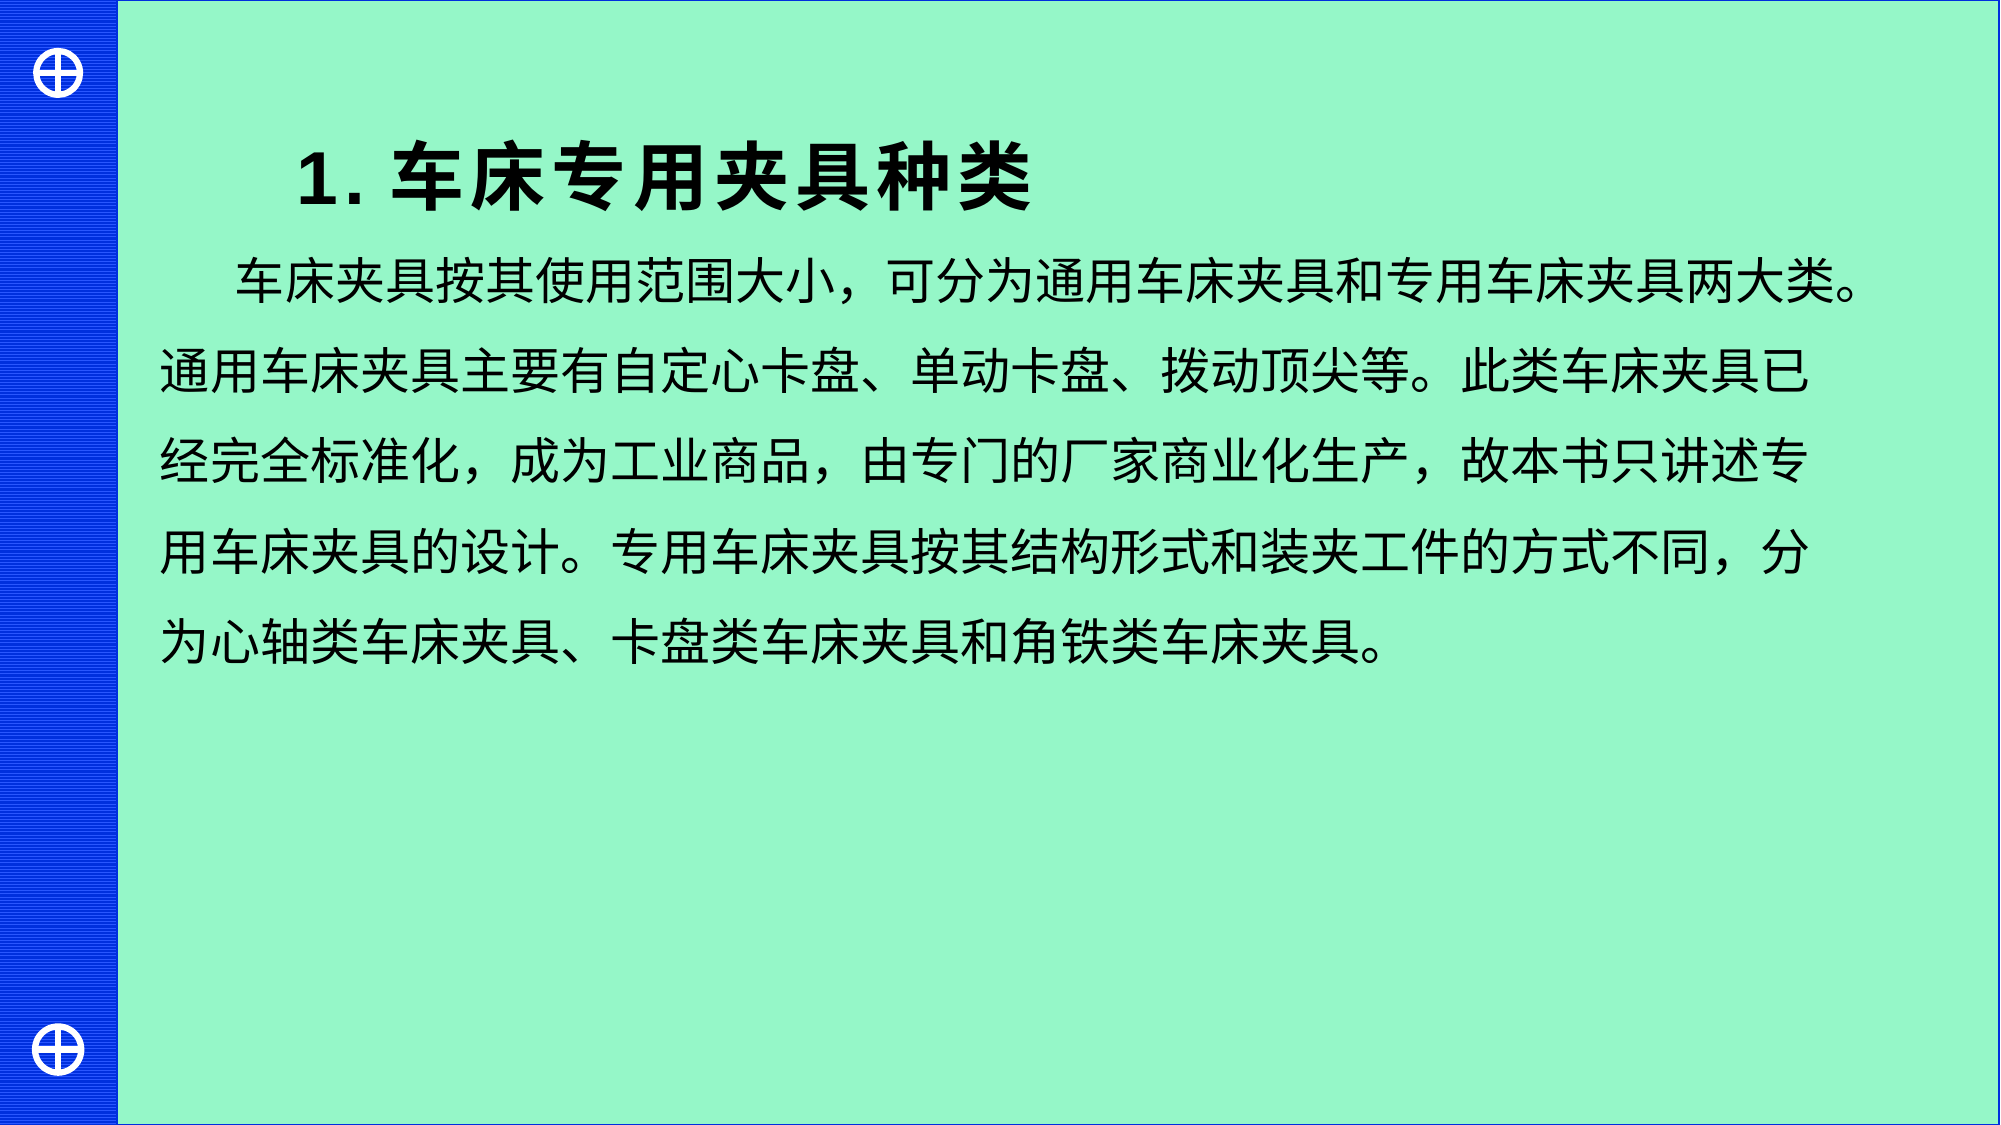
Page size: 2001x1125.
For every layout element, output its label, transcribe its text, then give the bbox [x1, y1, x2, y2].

text_box 车床夹具按其使用范围大小，可分为通用车床夹具和专用车床夹具两大类。通用车床夹具主要有自定心卡盘、单动卡盘、拨动顶尖等。此类车床夹具已经完全标准化，成为工业商品，由专门的厂家商业化生产，故本书只讲述专用车床夹具的设计。专用车床夹具按其结构形式和装夹工件的方式不同，分为心轴类车床夹具、卡盘类车床夹具和角铁类车床夹具。 [145, 212, 1853, 768]
text_box 1.车床专用夹具种类 [173, 106, 1462, 212]
